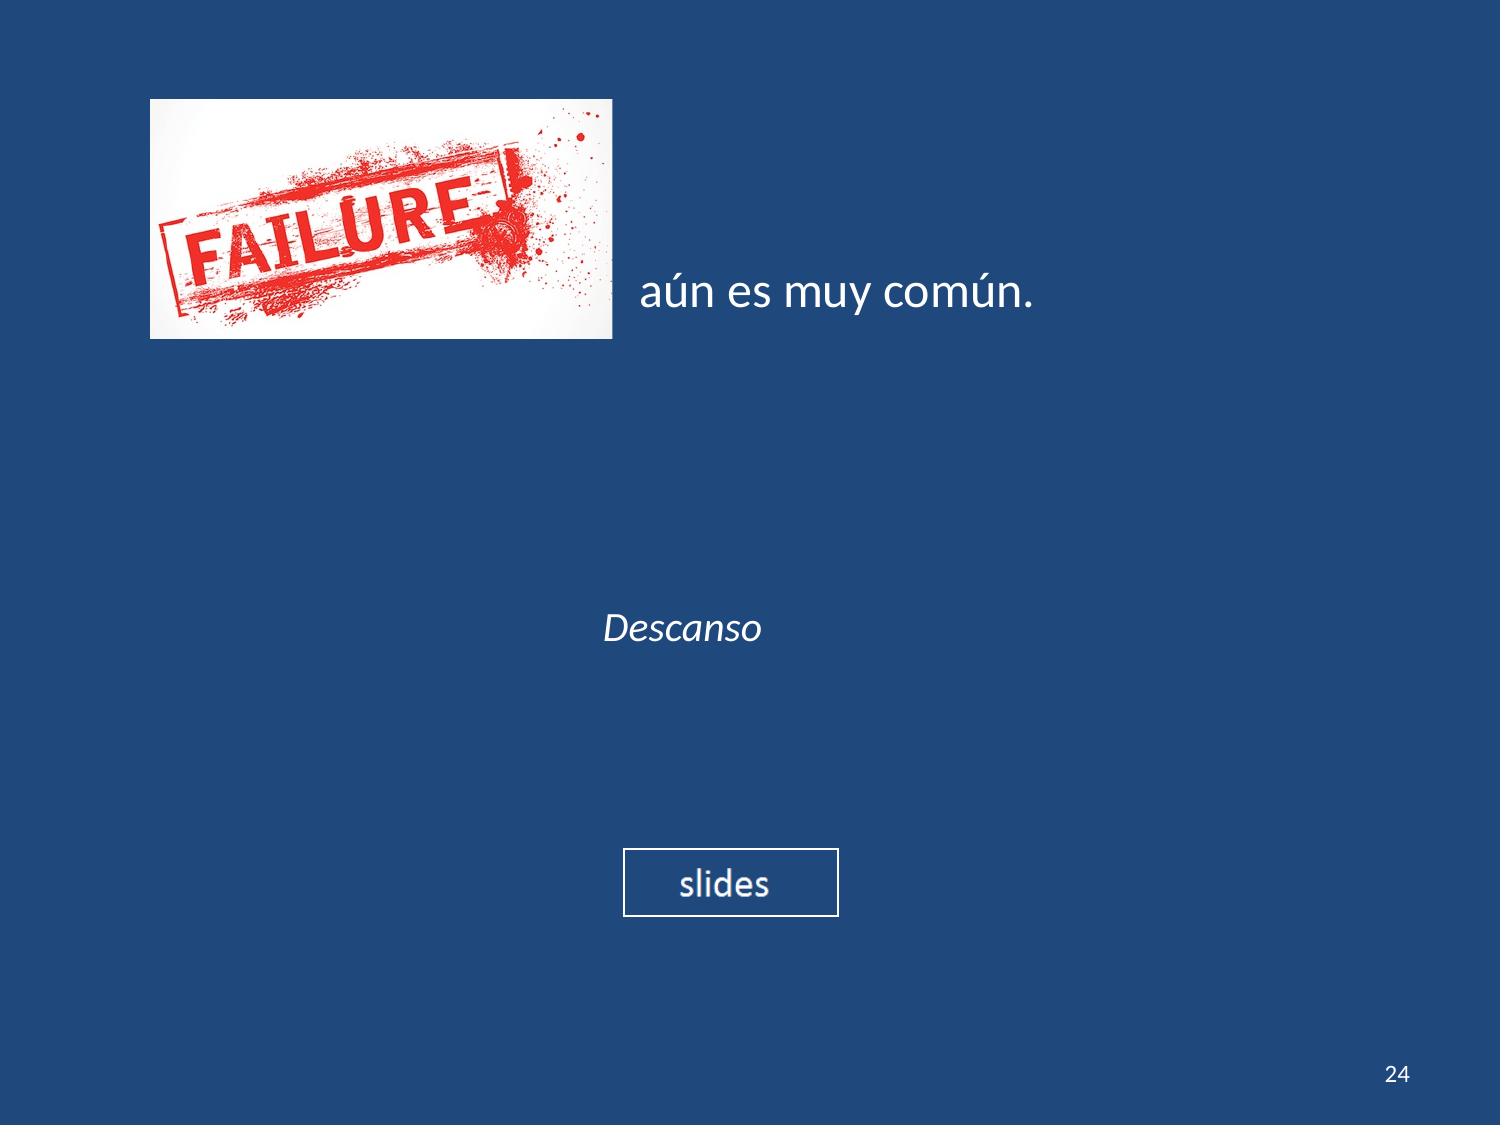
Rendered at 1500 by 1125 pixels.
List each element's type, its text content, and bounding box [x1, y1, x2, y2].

picture [624, 849, 838, 916]
text_box aún es muy común. [624, 200, 1088, 325]
picture [149, 99, 613, 339]
slide_number 24 [1074, 1042, 1425, 1103]
text_box Descanso [588, 592, 778, 658]
